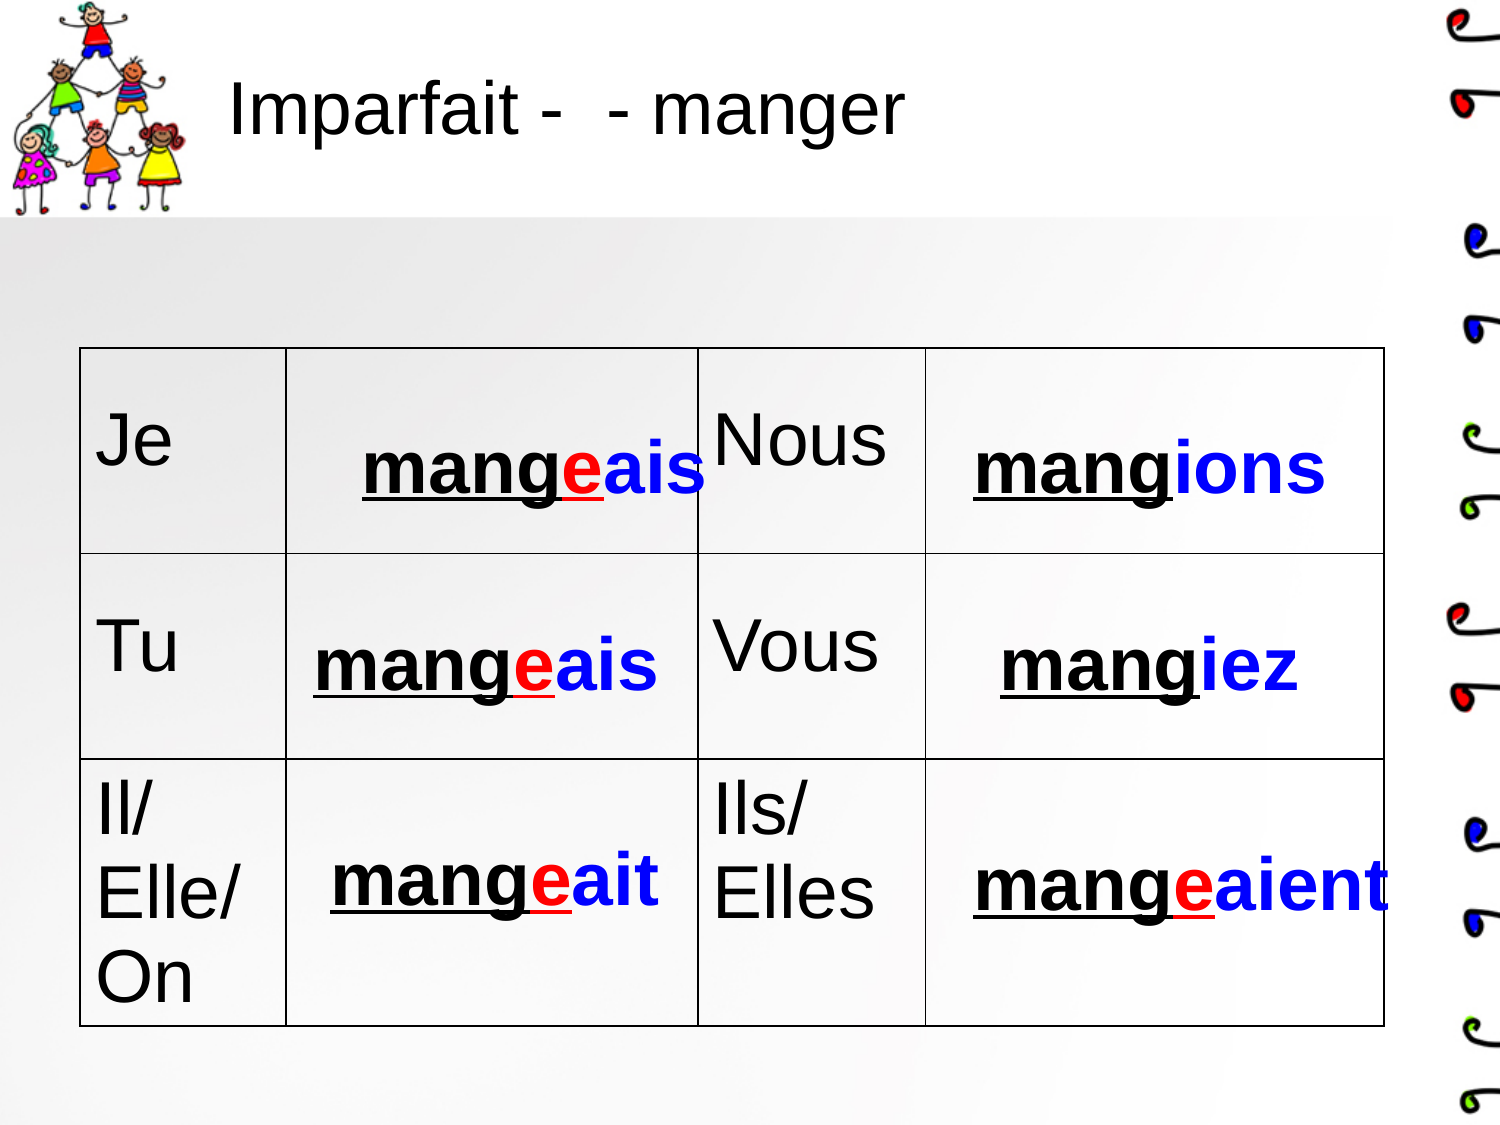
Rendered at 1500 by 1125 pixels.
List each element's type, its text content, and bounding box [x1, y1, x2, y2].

text_box mangeais [347, 410, 723, 516]
text_box mangeait [315, 823, 675, 928]
table_cell [926, 554, 1383, 758]
table_cell Vous [699, 554, 925, 758]
table_cell Il/ Elle/ On [81, 760, 285, 1025]
table_cell Tu [81, 554, 285, 758]
table_cell [926, 760, 1383, 1025]
title Imparfait - - manger [212, 16, 1463, 192]
table_header Je [81, 349, 285, 553]
table_cell [287, 554, 697, 758]
text_box mangions [958, 410, 1384, 516]
text_box mangiez [985, 608, 1344, 713]
table_header Nous [699, 349, 925, 553]
table_header [287, 349, 697, 553]
table_cell Ils/ Elles [699, 760, 925, 1025]
table_header [926, 349, 1383, 553]
table_cell [287, 760, 697, 1025]
text_box mangeaient [958, 828, 1427, 934]
text_box mangeais [298, 607, 675, 713]
picture [0, 0, 1500, 1125]
